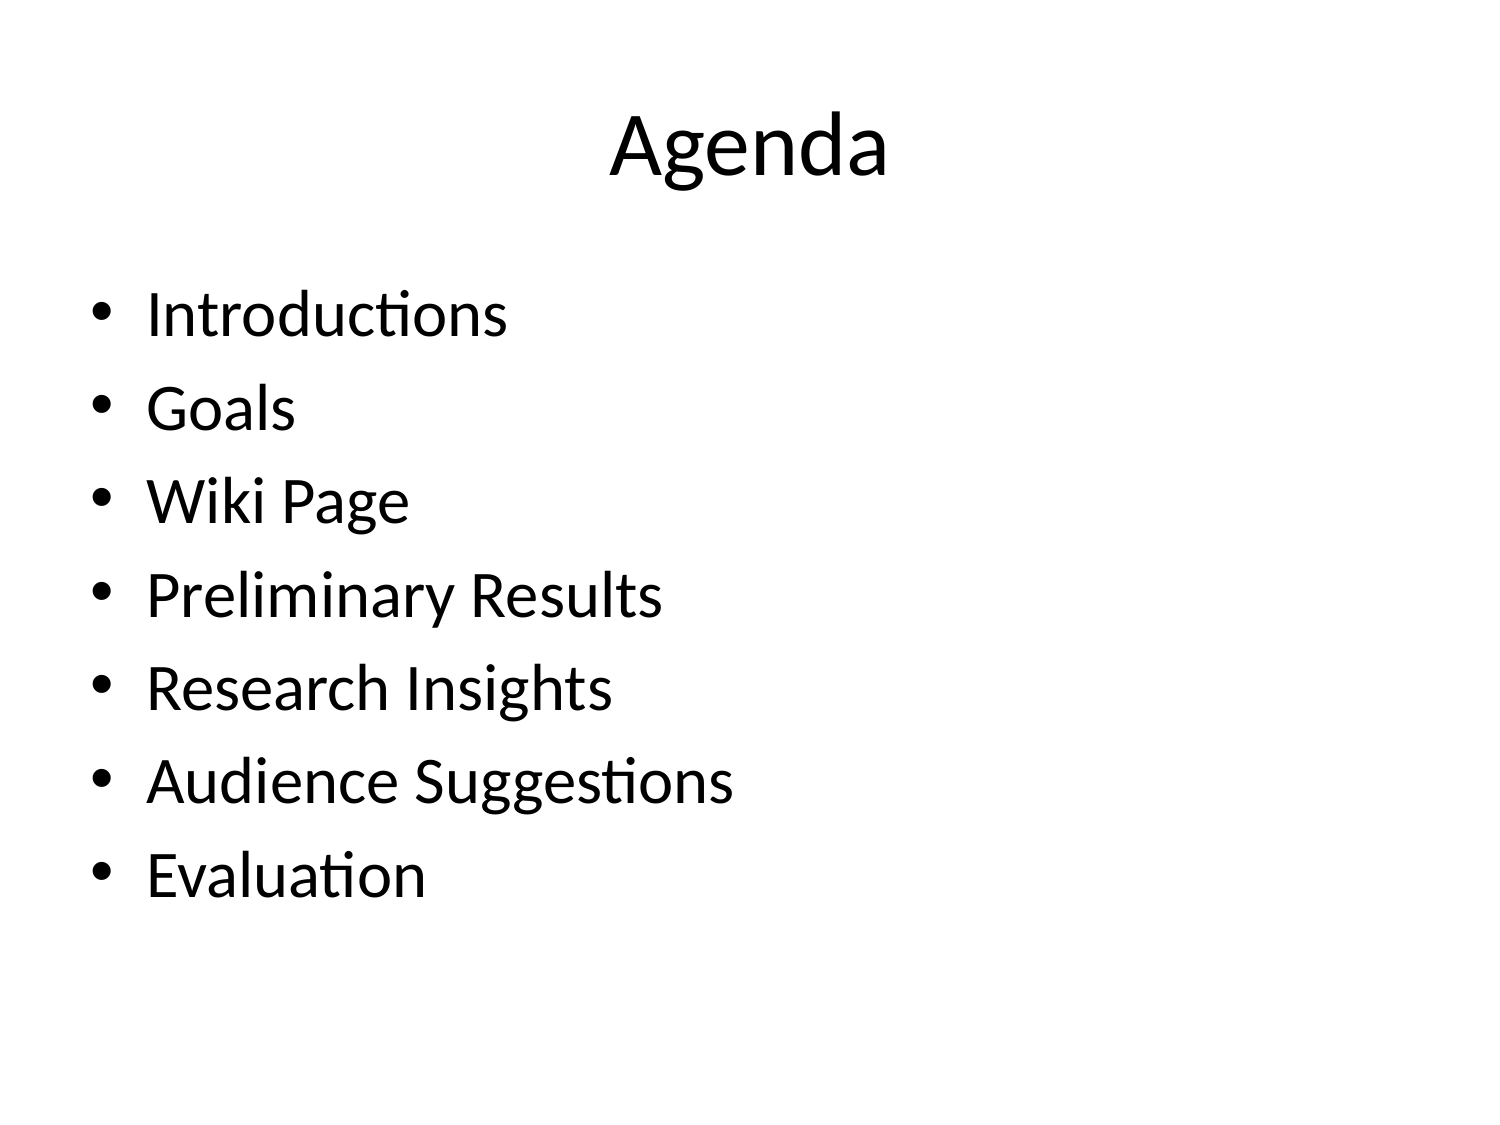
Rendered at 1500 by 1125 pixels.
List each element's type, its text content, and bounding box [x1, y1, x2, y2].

list Introductions Goals Wiki Page Preliminary Results Research Insights Audience Suggestions Evaluation [75, 262, 1425, 1005]
title Agenda [75, 45, 1425, 233]
